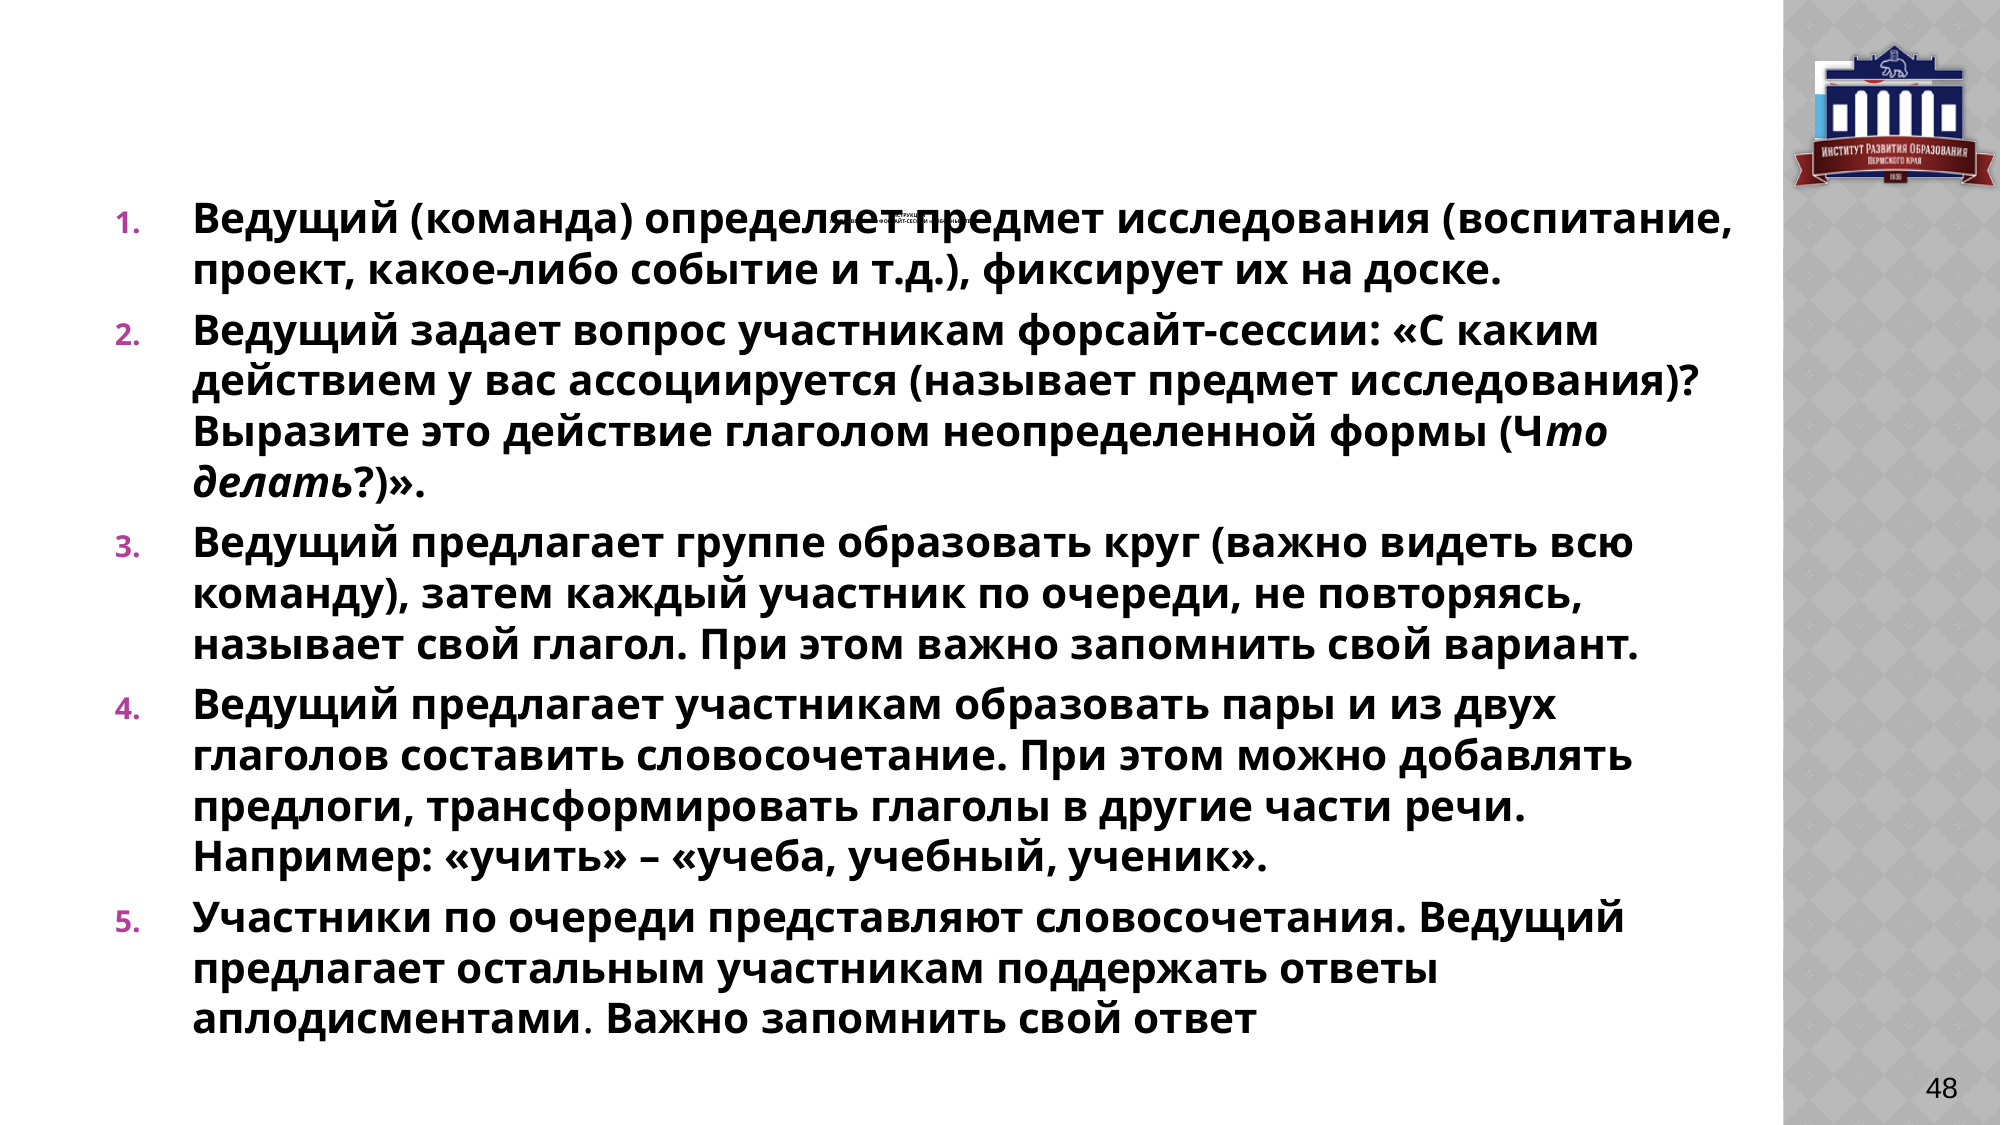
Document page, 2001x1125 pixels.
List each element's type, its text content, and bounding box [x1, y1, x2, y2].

title инструкция по проведению форсайт-сессии «Соборный текст» [39, 75, 1777, 233]
list Ведущий (команда) определяет предмет исследования (воспитание, проект, какое-либо событие и т.д.), фиксирует их на доске. Ведущий задает вопрос участникам форсайт-сессии: «С каким действием у вас ассоциируется (называет предмет исследования)? Выразите это действие глаголом неопределенной формы (Что делать?)». Ведущий предлагает группе образовать круг (важно видеть всю команду), затем каждый участник по очереди, не повторяясь, называет свой глагол. При этом важно запомнить свой вариант. Ведущий предлагает участникам образовать пары и из двух глаголов составить словосочетание. При этом можно добавлять предлоги, трансформировать глаголы в другие части речи. Например: «учить» – «учеба, учебный, ученик». Участники по очереди представляют словосочетания. Ведущий предлагает остальным участникам поддержать ответы аплодисментами. Важно запомнить свой ответ [99, 184, 1760, 1094]
picture [1788, 38, 2000, 194]
